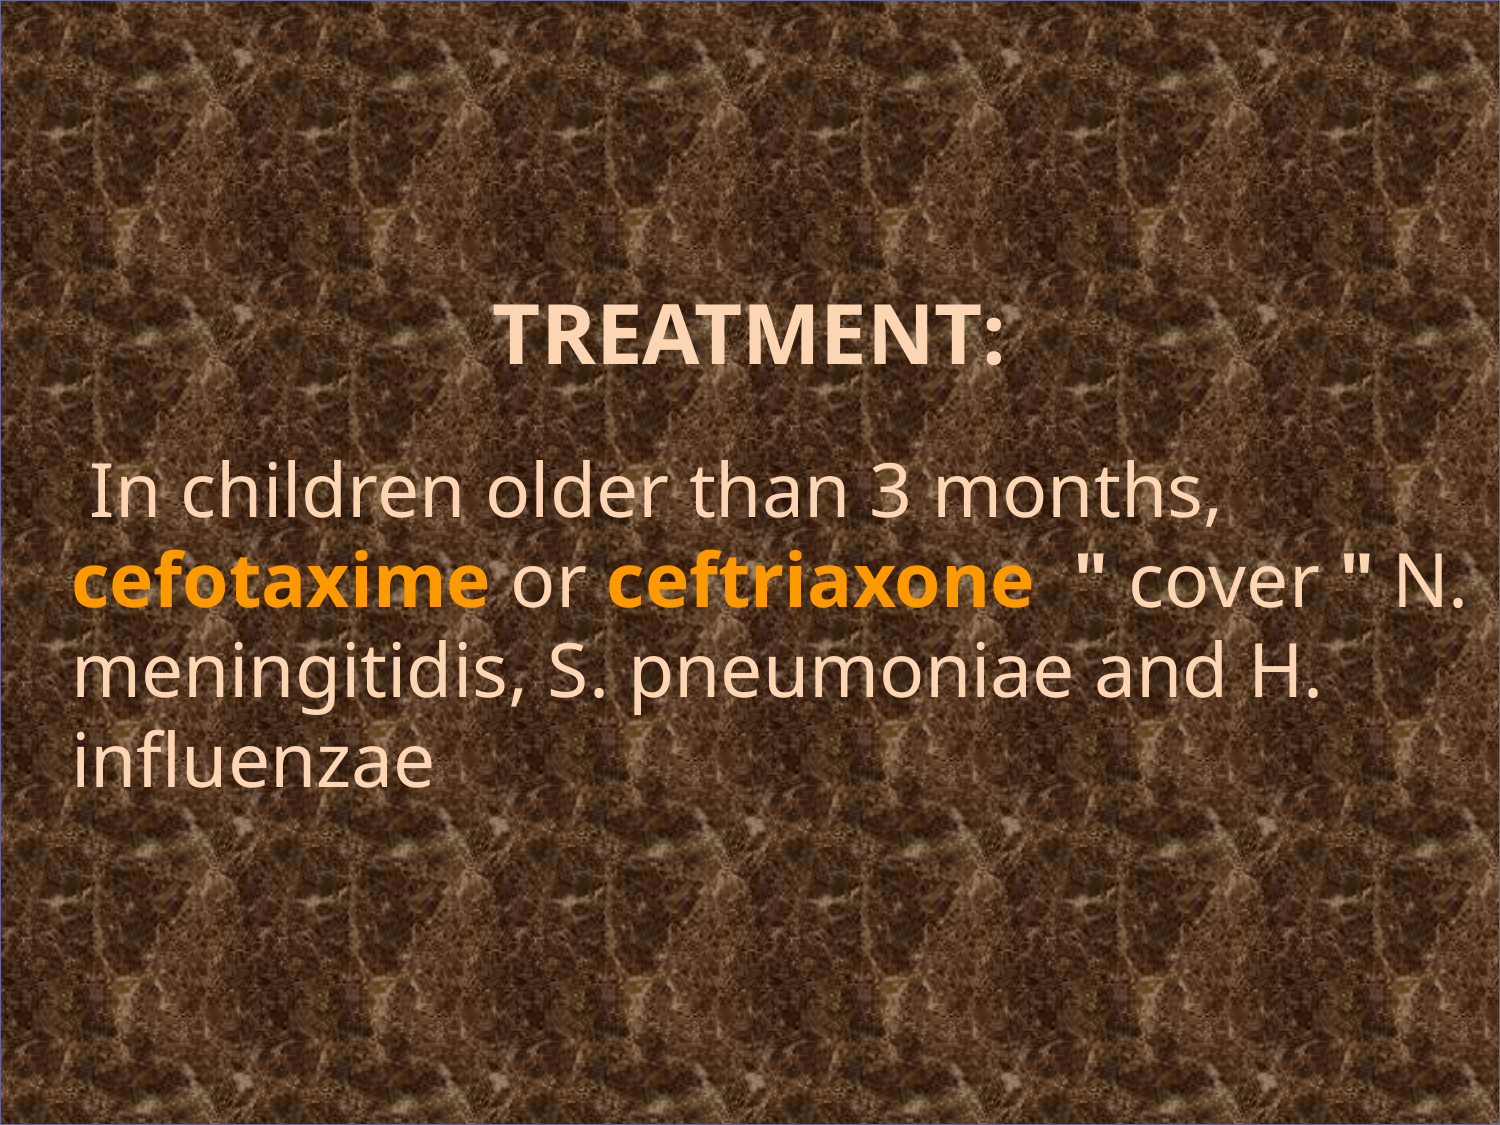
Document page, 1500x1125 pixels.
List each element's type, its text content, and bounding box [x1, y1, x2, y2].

text_box TREATMENT: In children older than 3 months, cefotaxime or ceftriaxone " cover " N. meningitidis, S. pneumoniae and H. influenzae [0, 0, 1500, 1125]
